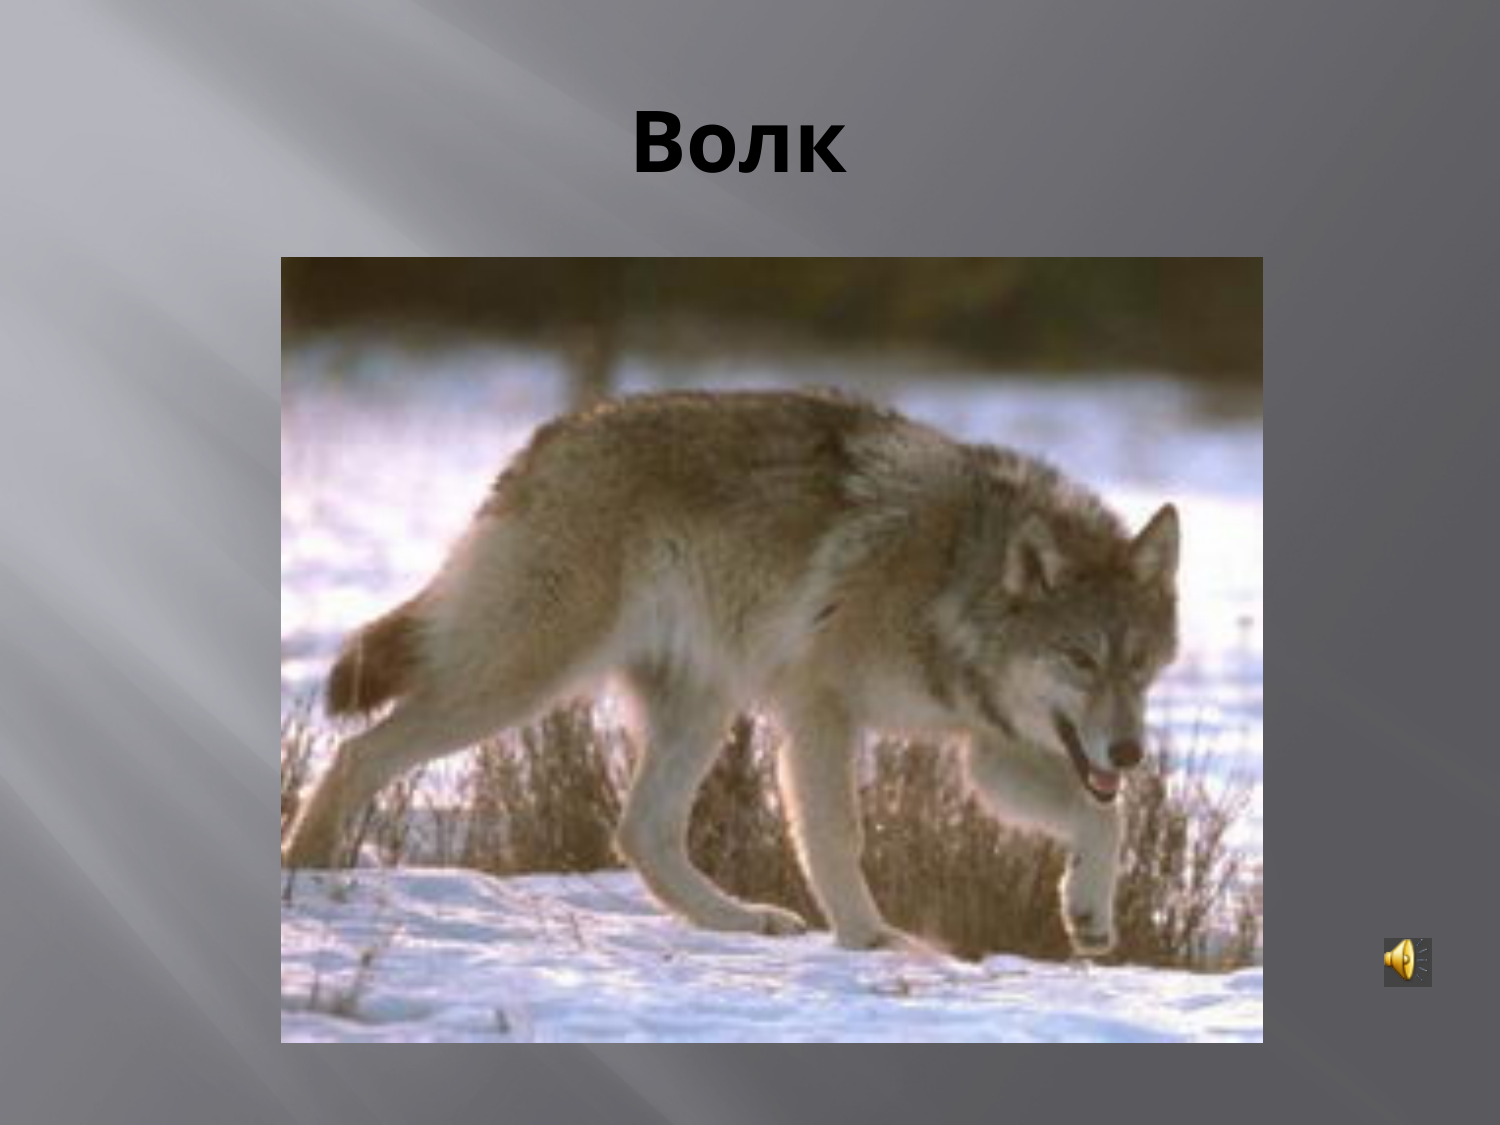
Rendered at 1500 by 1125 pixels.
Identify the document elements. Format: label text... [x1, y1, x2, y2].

title Волк [75, 45, 1425, 233]
picture [280, 257, 1263, 1044]
picture [1382, 937, 1434, 988]
